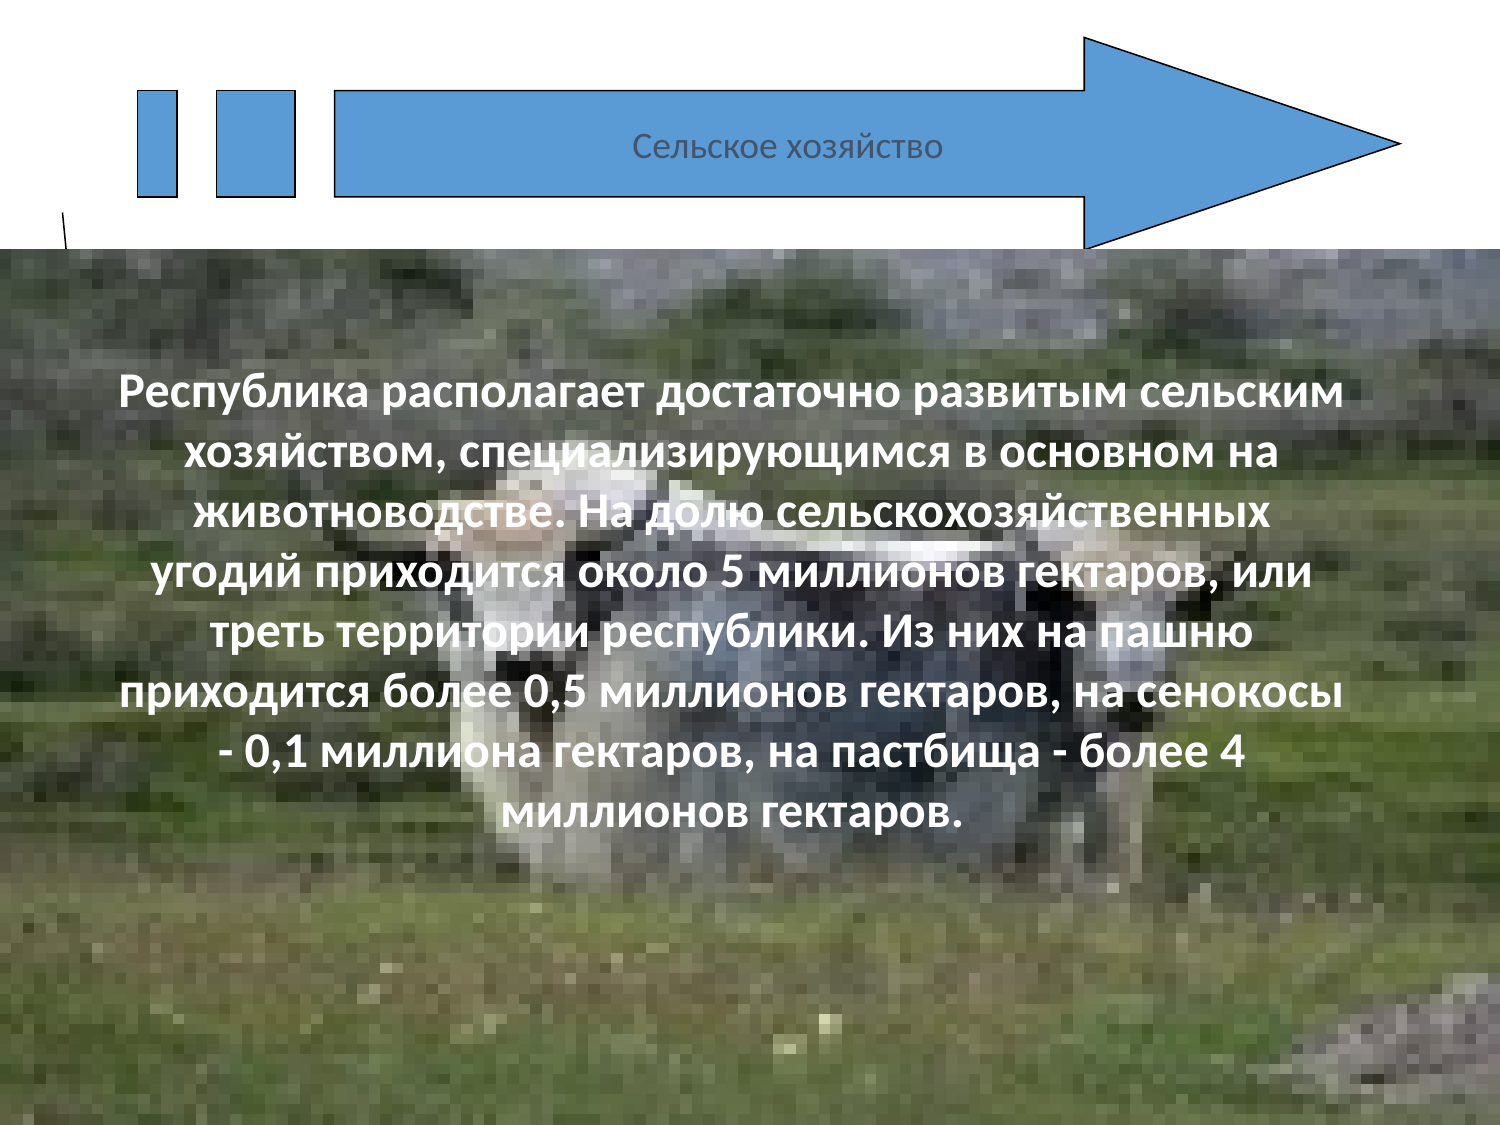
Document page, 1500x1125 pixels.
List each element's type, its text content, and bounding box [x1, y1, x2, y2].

text_box Сельское хозяйство [137, 90, 177, 197]
picture [0, 249, 1500, 1125]
text_box Сельское хозяйство [216, 90, 296, 197]
text_box Сельское хозяйство [334, 37, 1400, 249]
